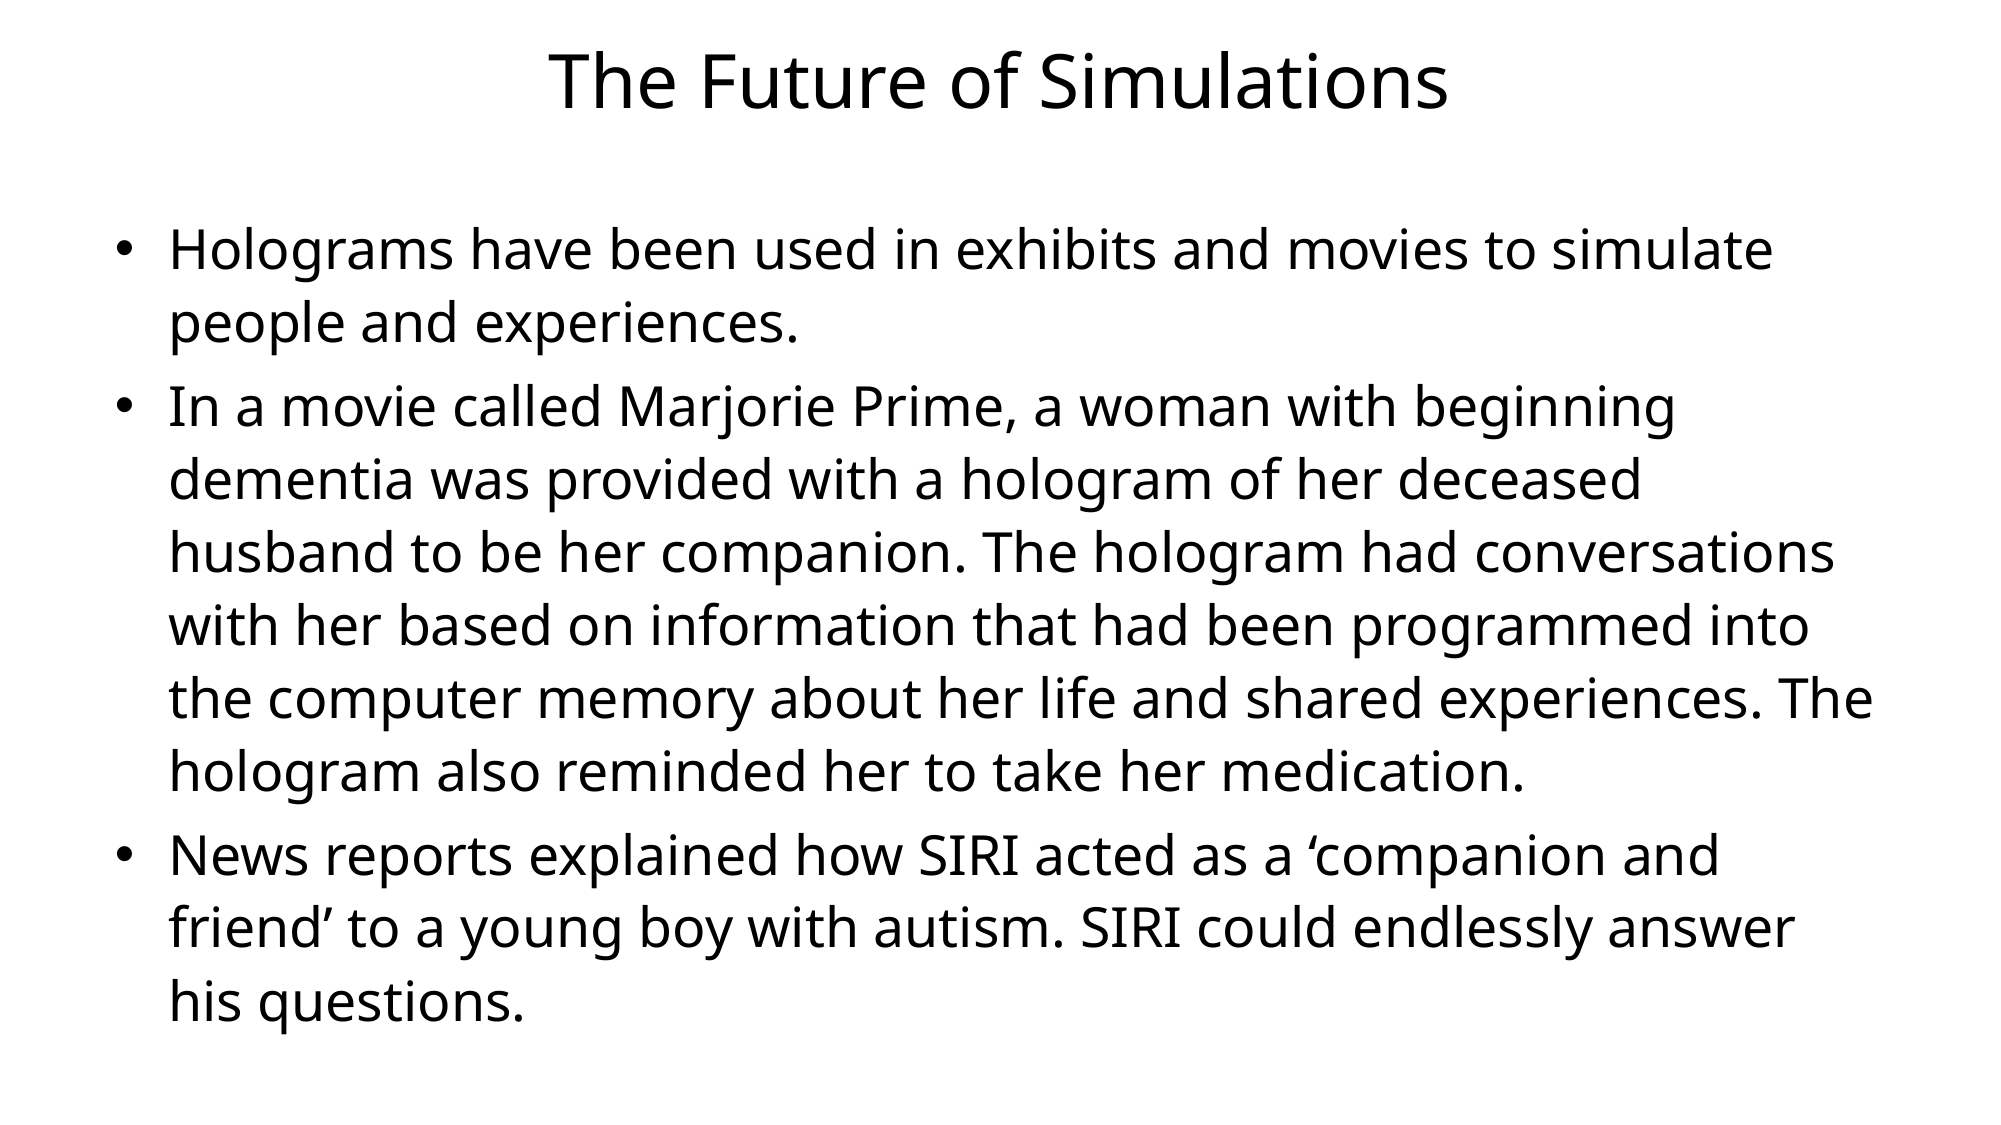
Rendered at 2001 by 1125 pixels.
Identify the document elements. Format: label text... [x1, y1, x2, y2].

list Holograms have been used in exhibits and movies to simulate people and experiences. In a movie called Marjorie Prime, a woman with beginning dementia was provided with a hologram of her deceased husband to be her companion. The hologram had conversations with her based on information that had been programmed into the computer memory about her life and shared experiences. The hologram also reminded her to take her medication. News reports explained how SIRI acted as a ‘companion and friend’ to a young boy with autism. SIRI could endlessly answer his questions. [99, 200, 1900, 1050]
title The Future of Simulations [99, 17, 1900, 140]
